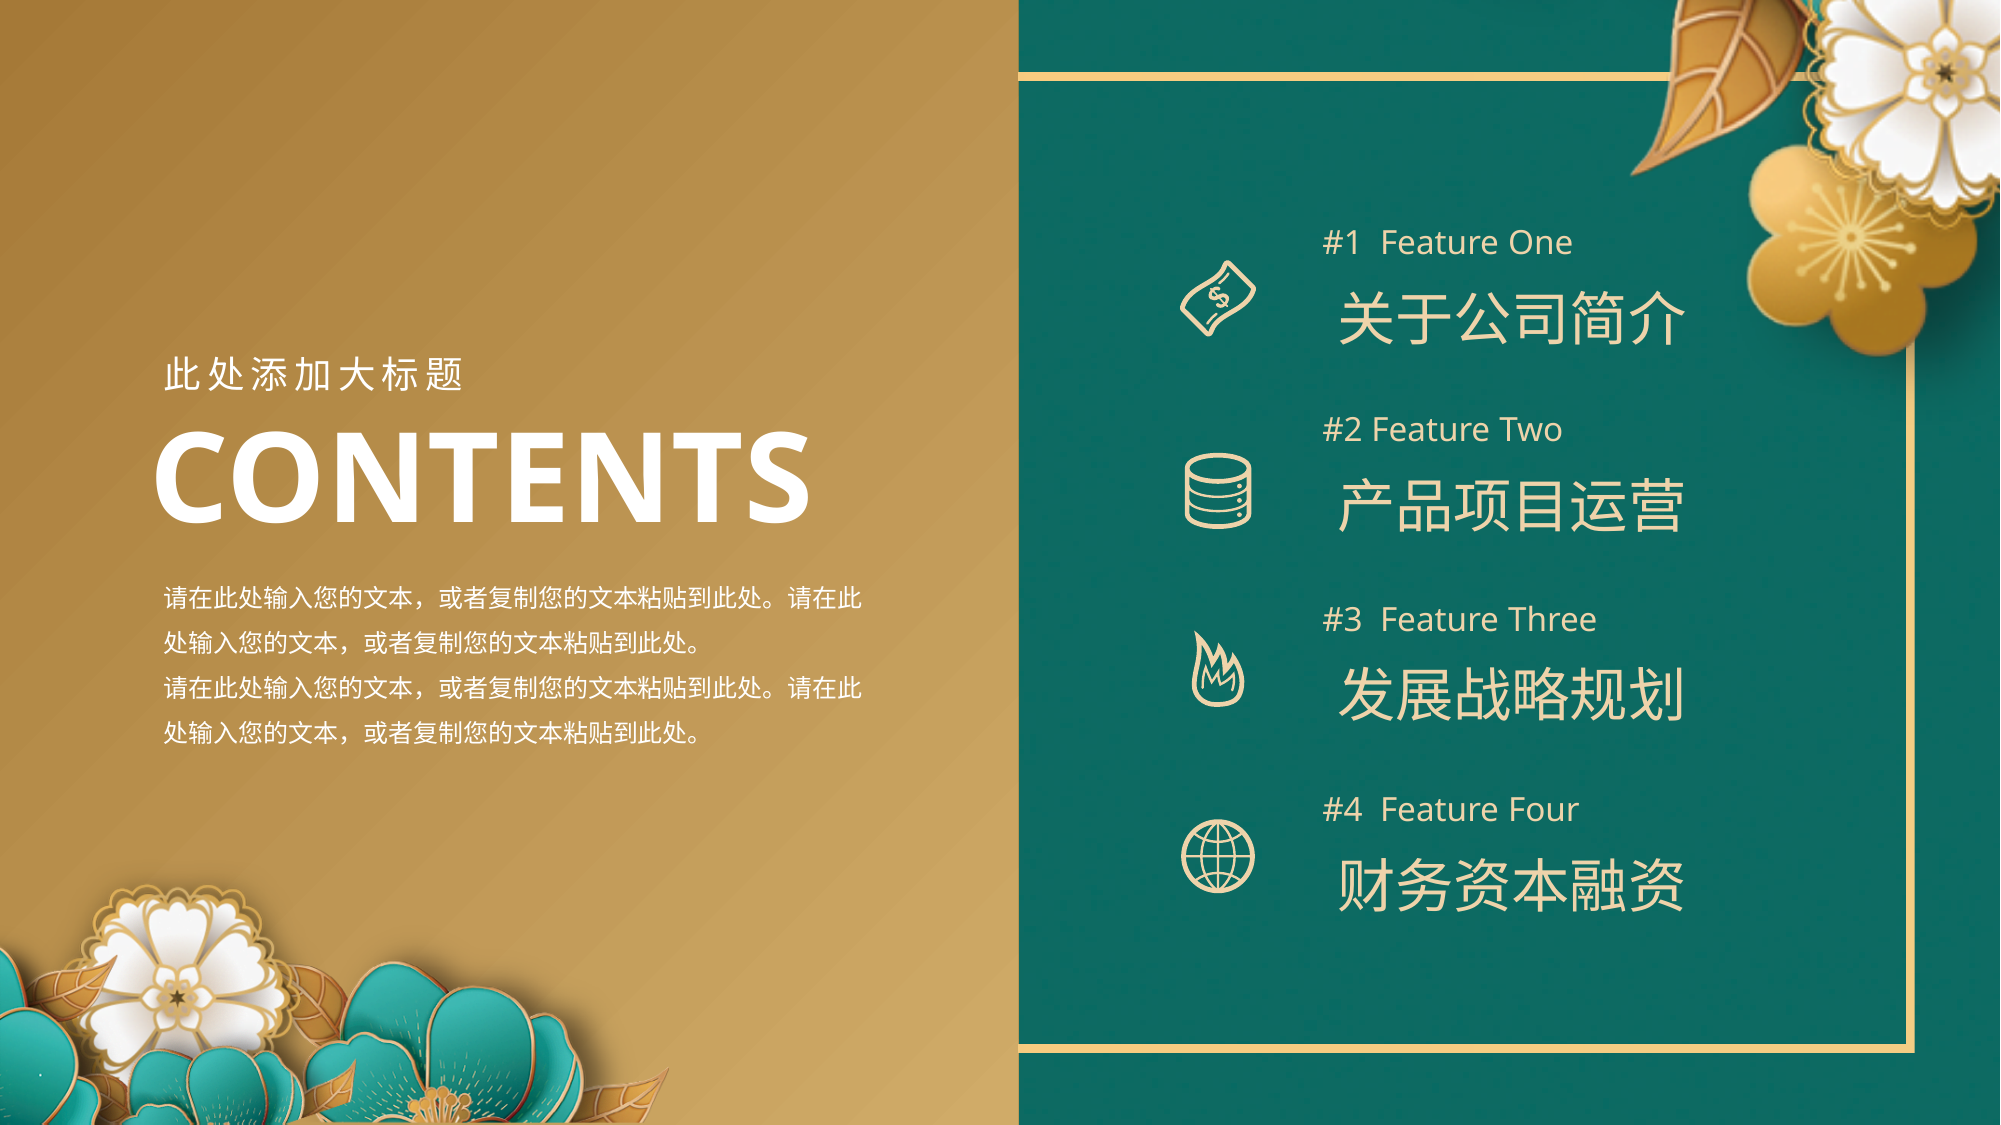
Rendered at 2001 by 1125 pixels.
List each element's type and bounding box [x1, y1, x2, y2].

text_box [1179, 260, 1257, 337]
text_box [1322, 207, 1807, 354]
text_box [1191, 630, 1245, 707]
text_box [1322, 394, 1915, 541]
picture [0, 0, 2000, 1125]
text_box [1322, 774, 1807, 921]
text_box [1184, 452, 1252, 529]
text_box [1322, 583, 1807, 730]
